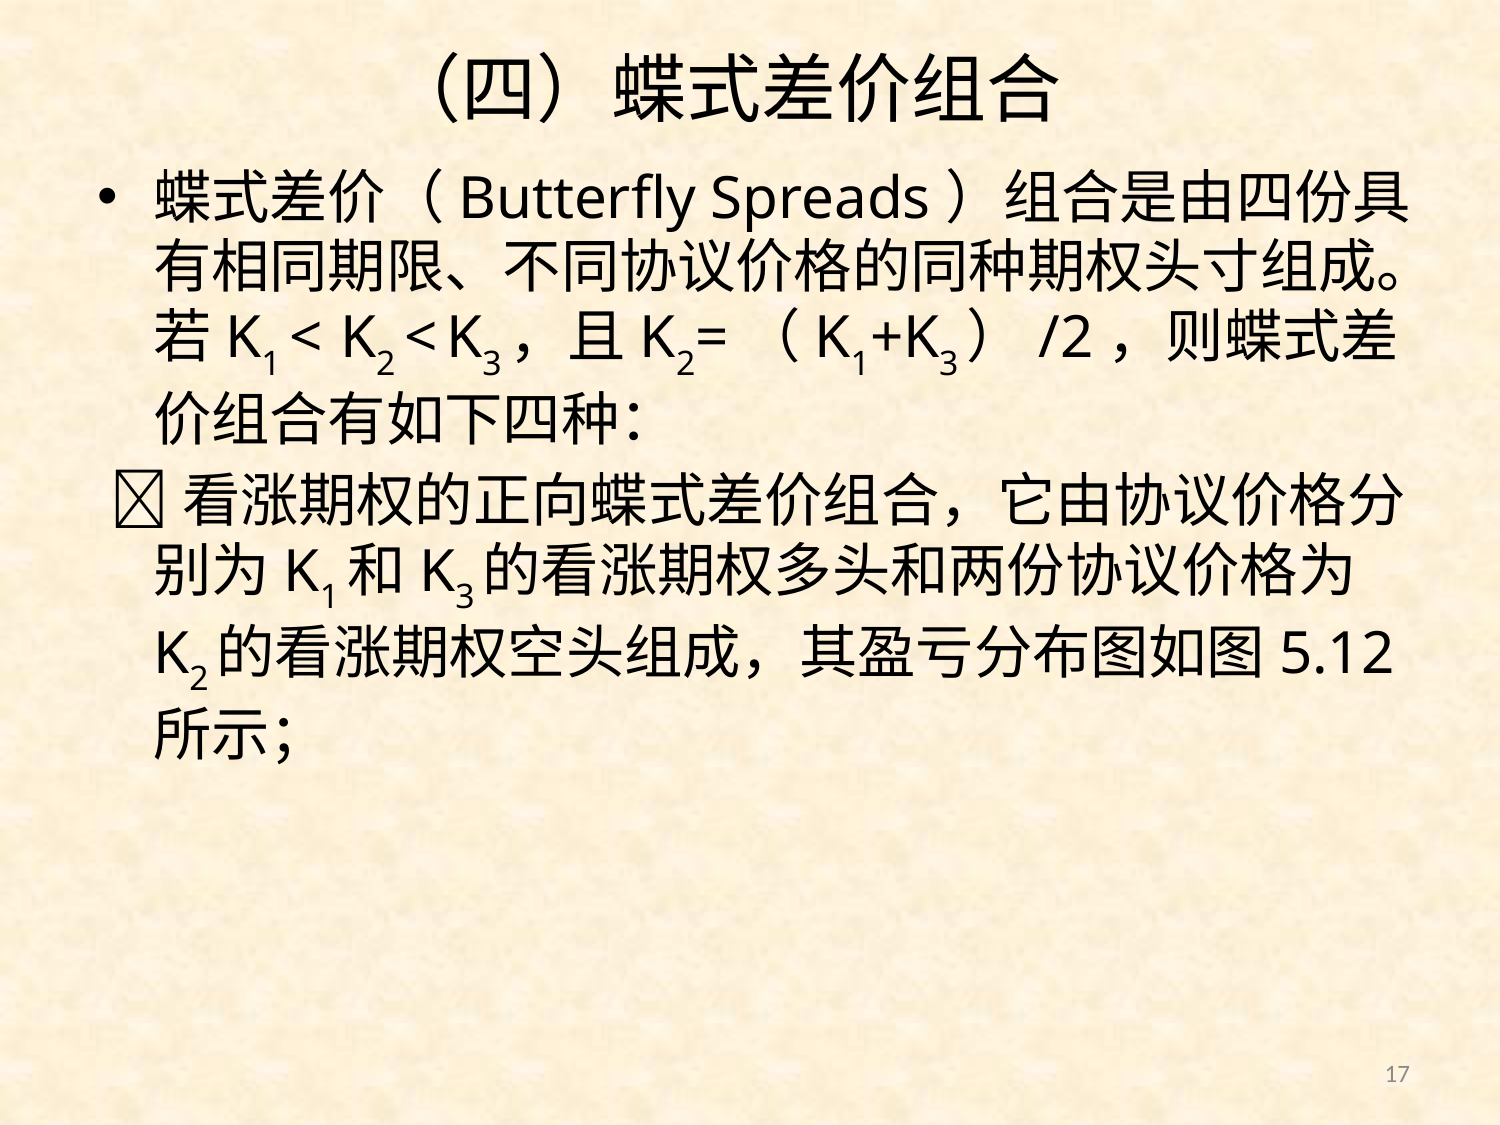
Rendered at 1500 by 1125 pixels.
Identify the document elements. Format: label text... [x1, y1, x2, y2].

title （四）蝶式差价组合 [152, 20, 1313, 152]
picture [0, 0, 1500, 1125]
slide_number 17 [1074, 1042, 1425, 1103]
list 蝶式差价（Butterfly Spreads）组合是由四份具有相同期限、不同协议价格的同种期权头寸组成。若K1 < K2 < K3，且K2=（K1+K3）/2，则蝶式差价组合有如下四种： 看涨期权的正向蝶式差价组合，它由协议价格分别为K1和K3的看涨期权多头和两份协议价格为K2的看涨期权空头组成，其盈亏分布图如图5.12所示； [82, 152, 1430, 997]
